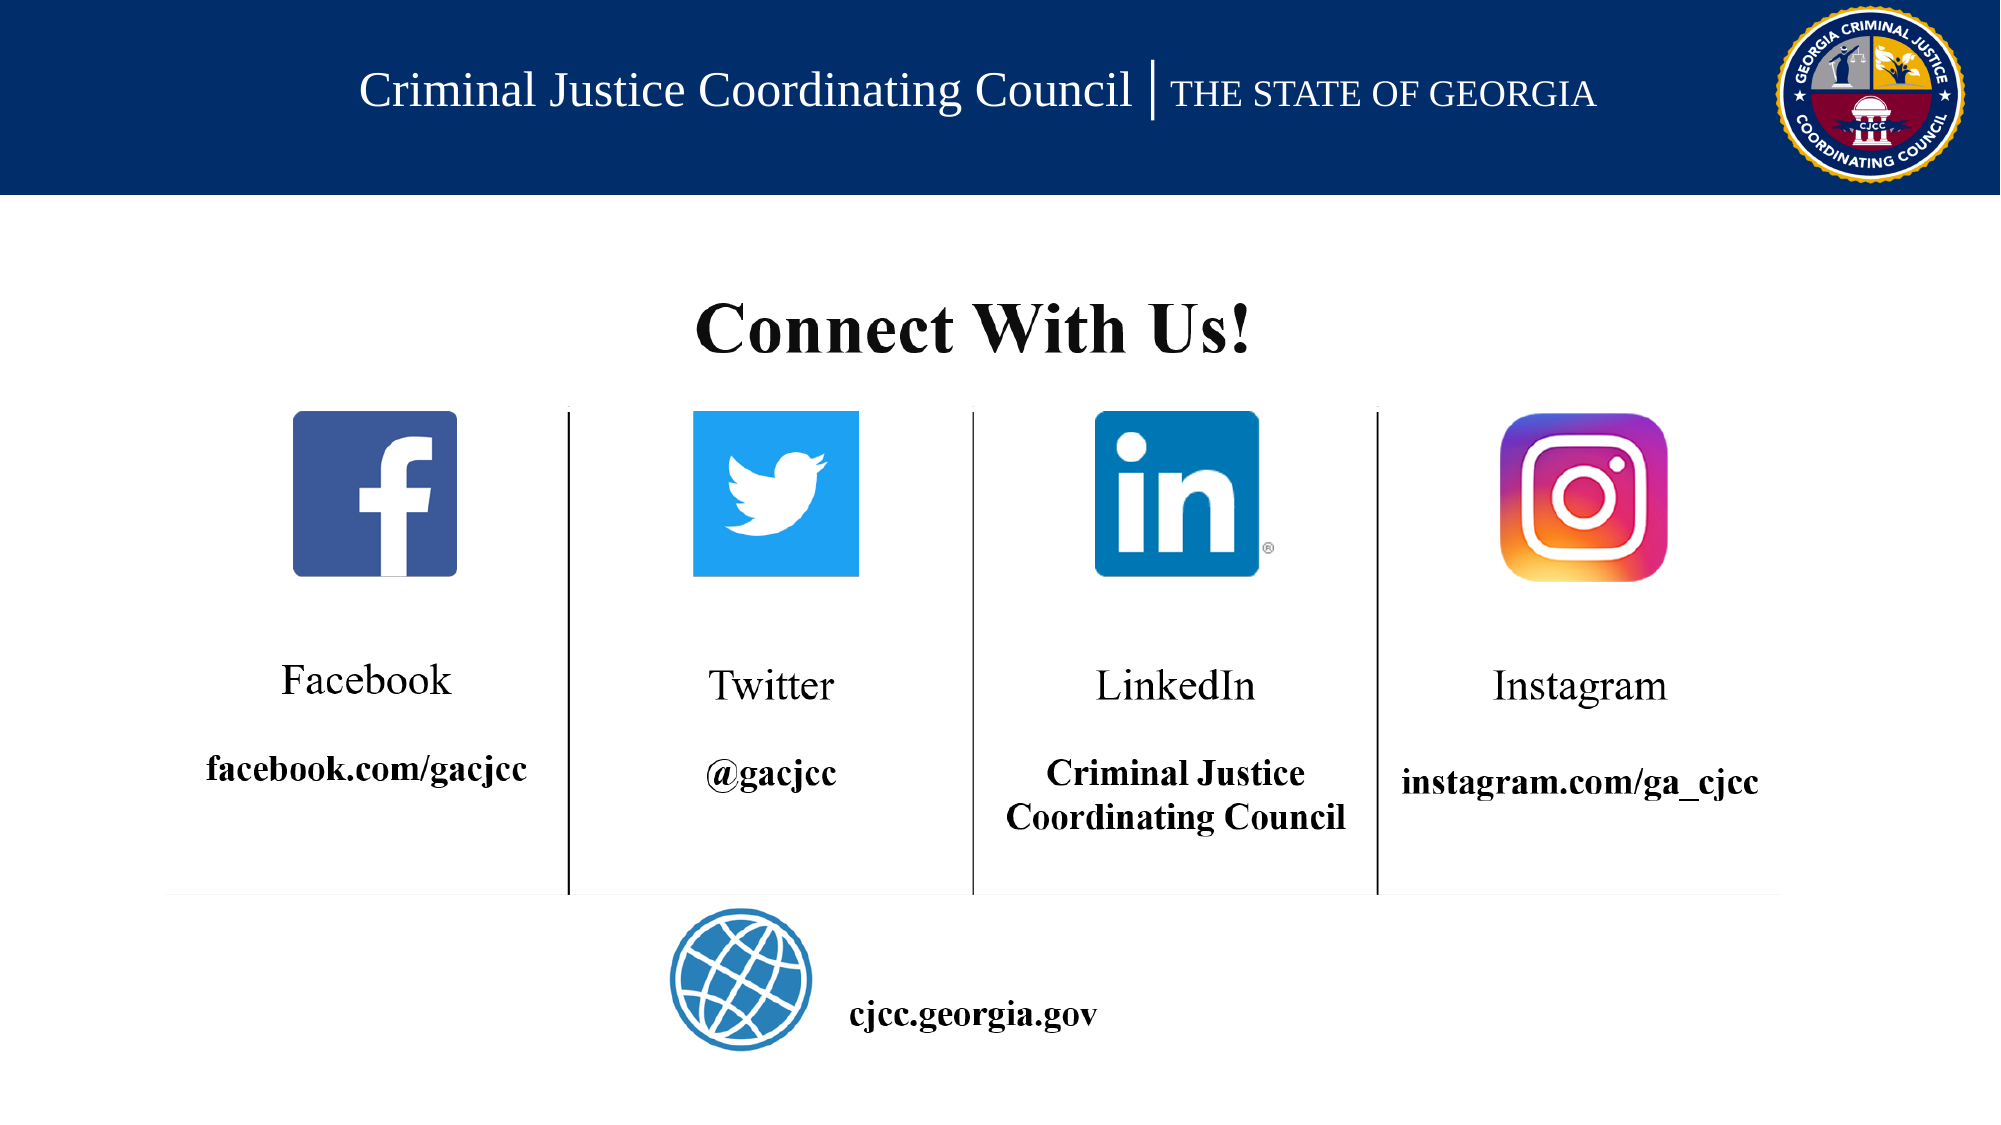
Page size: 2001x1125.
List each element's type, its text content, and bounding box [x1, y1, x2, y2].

text_box Criminal Justice Coordinating Council | THE STATE OF GEORGIA [264, 32, 1686, 163]
picture [162, 259, 1786, 1082]
picture [1740, 0, 2000, 195]
text_box [0, 0, 1740, 195]
